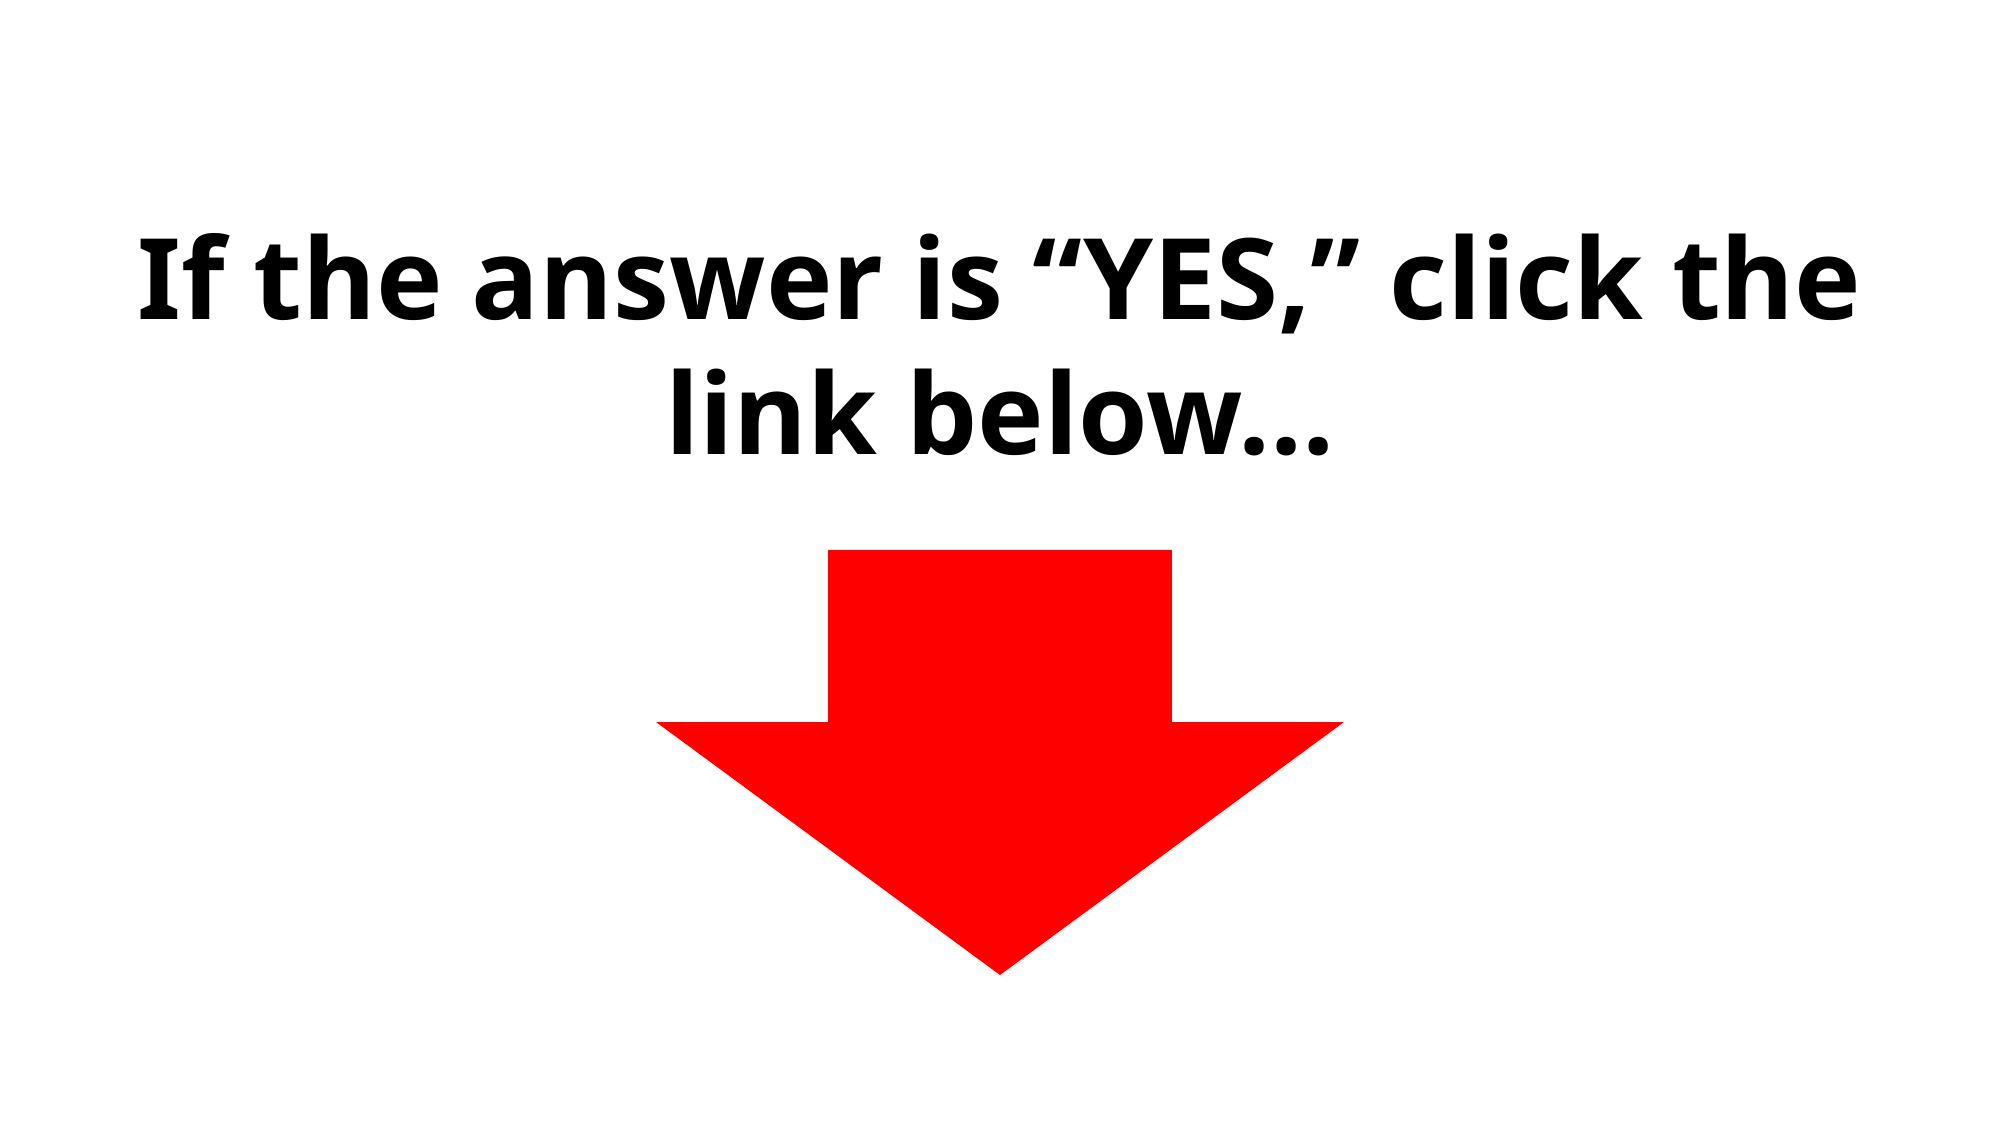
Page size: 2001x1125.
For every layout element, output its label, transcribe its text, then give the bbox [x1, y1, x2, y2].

text_box If the answer is “YES,” click the link below… [93, 199, 1907, 485]
text_box [654, 547, 1346, 977]
